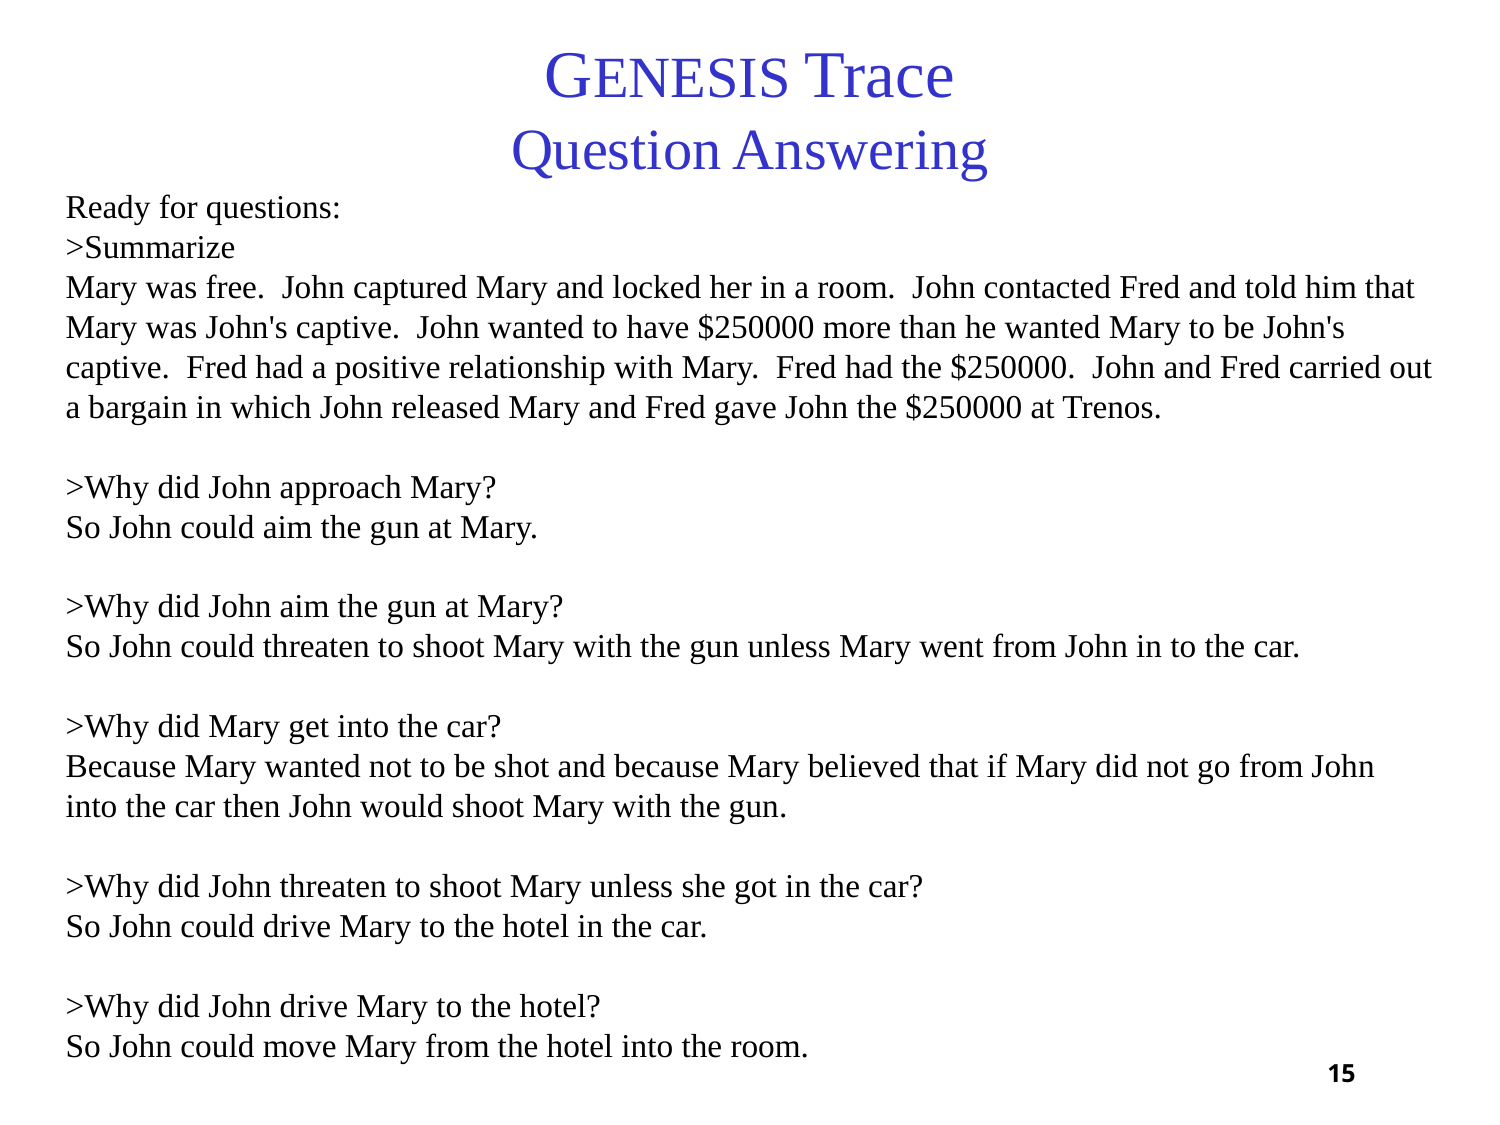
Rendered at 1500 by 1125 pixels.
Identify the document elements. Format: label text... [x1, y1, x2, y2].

title GENESIS Trace Question Answering [112, 12, 1388, 178]
text_box Ready for questions: >Summarize Mary was free. John captured Mary and locked her in a room. John contacted Fred and told him that Mary was John's captive. John wanted to have $250000 more than he wanted Mary to be John's captive. Fred had a positive relationship with Mary. Fred had the $250000. John and Fred carried out a bargain in which John released Mary and Fred gave John the $250000 at Trenos. >Why did John approach Mary? So John could aim the gun at Mary. >Why did John aim the gun at Mary? So John could threaten to shoot Mary with the gun unless Mary went from John in to the car. >Why did Mary get into the car? Because Mary wanted not to be shot and because Mary believed that if Mary did not go from John into the car then John would shoot Mary with the gun. >Why did John threaten to shoot Mary unless she got in the car? So John could drive Mary to the hotel in the car. >Why did John drive Mary to the hotel? So John could move Mary from the hotel into the room. [50, 178, 1450, 1072]
